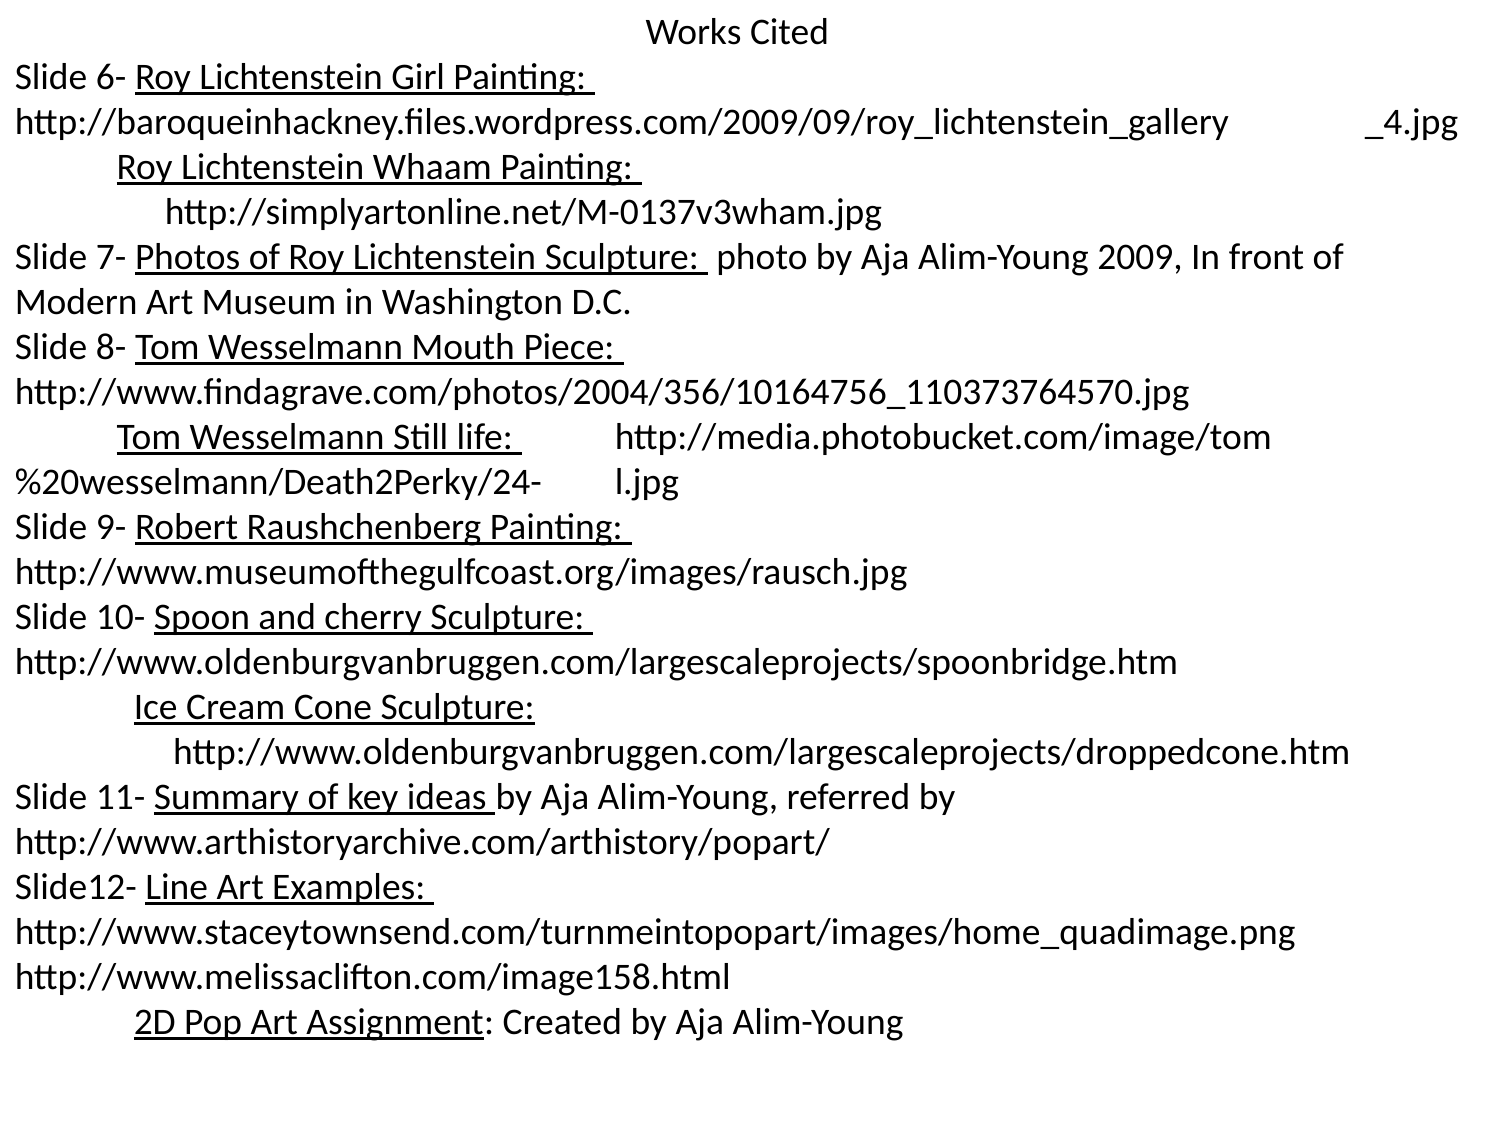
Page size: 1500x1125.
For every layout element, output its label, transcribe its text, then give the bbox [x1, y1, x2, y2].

text_box Works Cited Slide 6- Roy Lichtenstein Girl Painting: http://baroqueinhackney.files.wordpress.com/2009/09/roy_lichtenstein_gallery _4.jpg Roy Lichtenstein Whaam Painting: http://simplyartonline.net/M-0137v3wham.jpg Slide 7- Photos of Roy Lichtenstein Sculpture: photo by Aja Alim-Young 2009, In front of Modern Art Museum in Washington D.C. Slide 8- Tom Wesselmann Mouth Piece: http://www.findagrave.com/photos/2004/356/10164756_110373764570.jpg Tom Wesselmann Still life: http://media.photobucket.com/image/tom%20wesselmann/Death2Perky/24- l.jpg Slide 9- Robert Raushchenberg Painting: http://www.museumofthegulfcoast.org/images/rausch.jpg Slide 10- Spoon and cherry Sculpture: http://www.oldenburgvanbruggen.com/largescaleprojects/spoonbridge.htm Ice Cream Cone Sculpture: http://www.oldenburgvanbruggen.com/largescaleprojects/droppedcone.htm Slide 11- Summary of key ideas by Aja Alim-Young, referred by http://www.arthistoryarchive.com/arthistory/popart/ Slide12- Line Art Examples: http://www.staceytownsend.com/turnmeintopopart/images/home_quadimage.png http://www.melissaclifton.com/image158.html 2D Pop Art Assignment: Created by Aja Alim-Young [0, 0, 1475, 1125]
